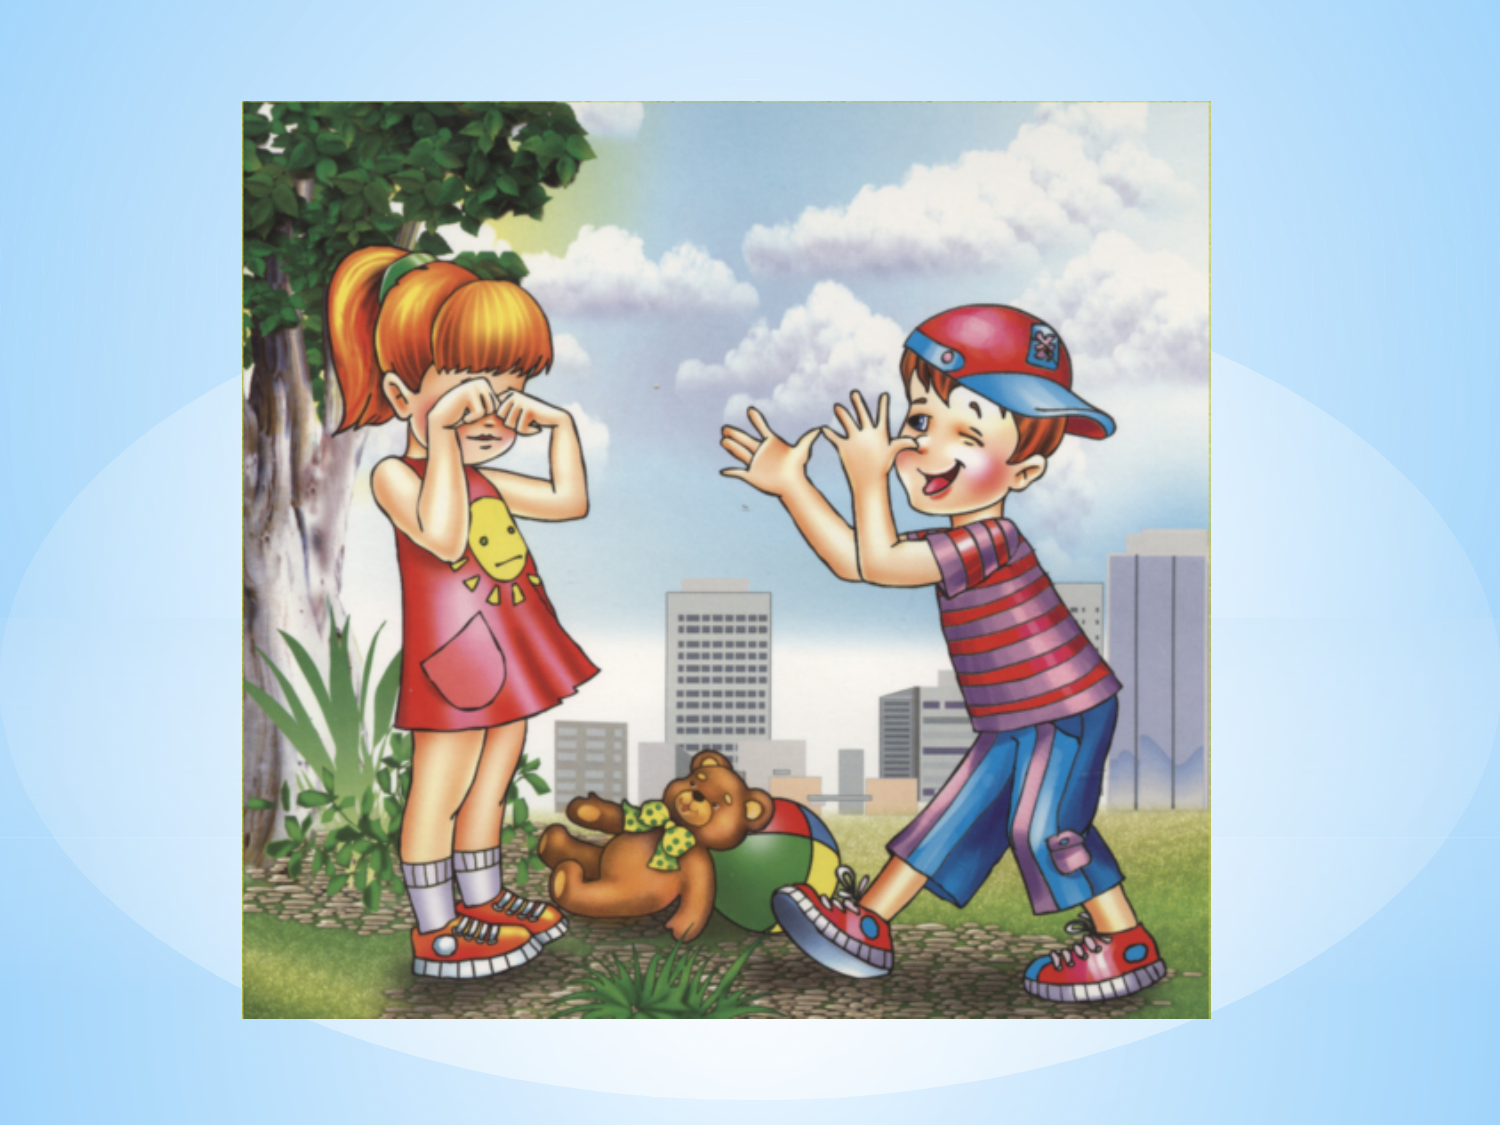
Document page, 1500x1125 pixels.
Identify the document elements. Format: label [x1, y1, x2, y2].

picture [241, 101, 1211, 1020]
